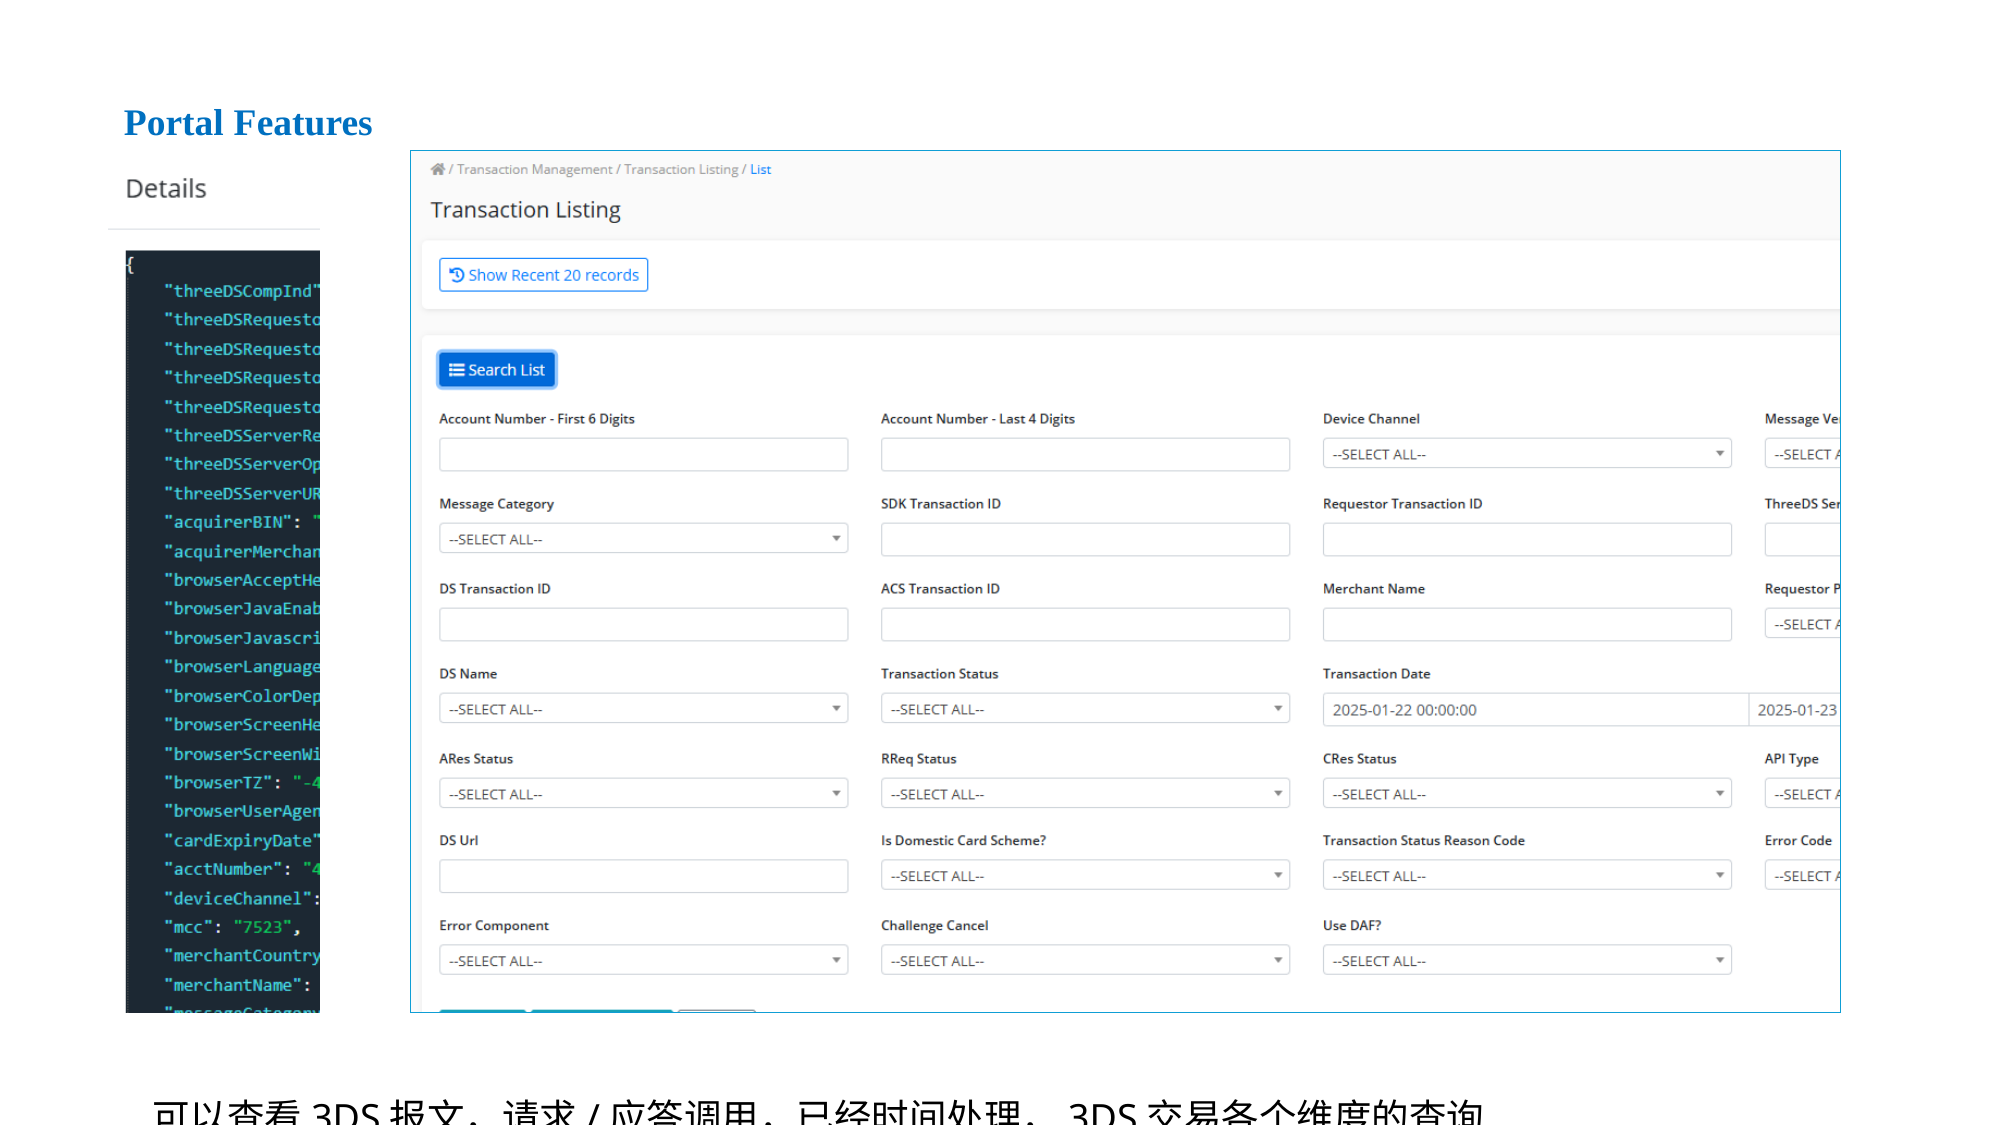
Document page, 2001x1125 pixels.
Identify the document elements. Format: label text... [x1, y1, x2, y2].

picture [107, 150, 321, 1014]
picture [412, 152, 1839, 1011]
text_box Portal Features [109, 90, 388, 150]
text_box 可以查看3DS报文，请求/应答调用，已经时间处理，3DS交易各个维度的查询 [137, 1086, 1499, 1125]
